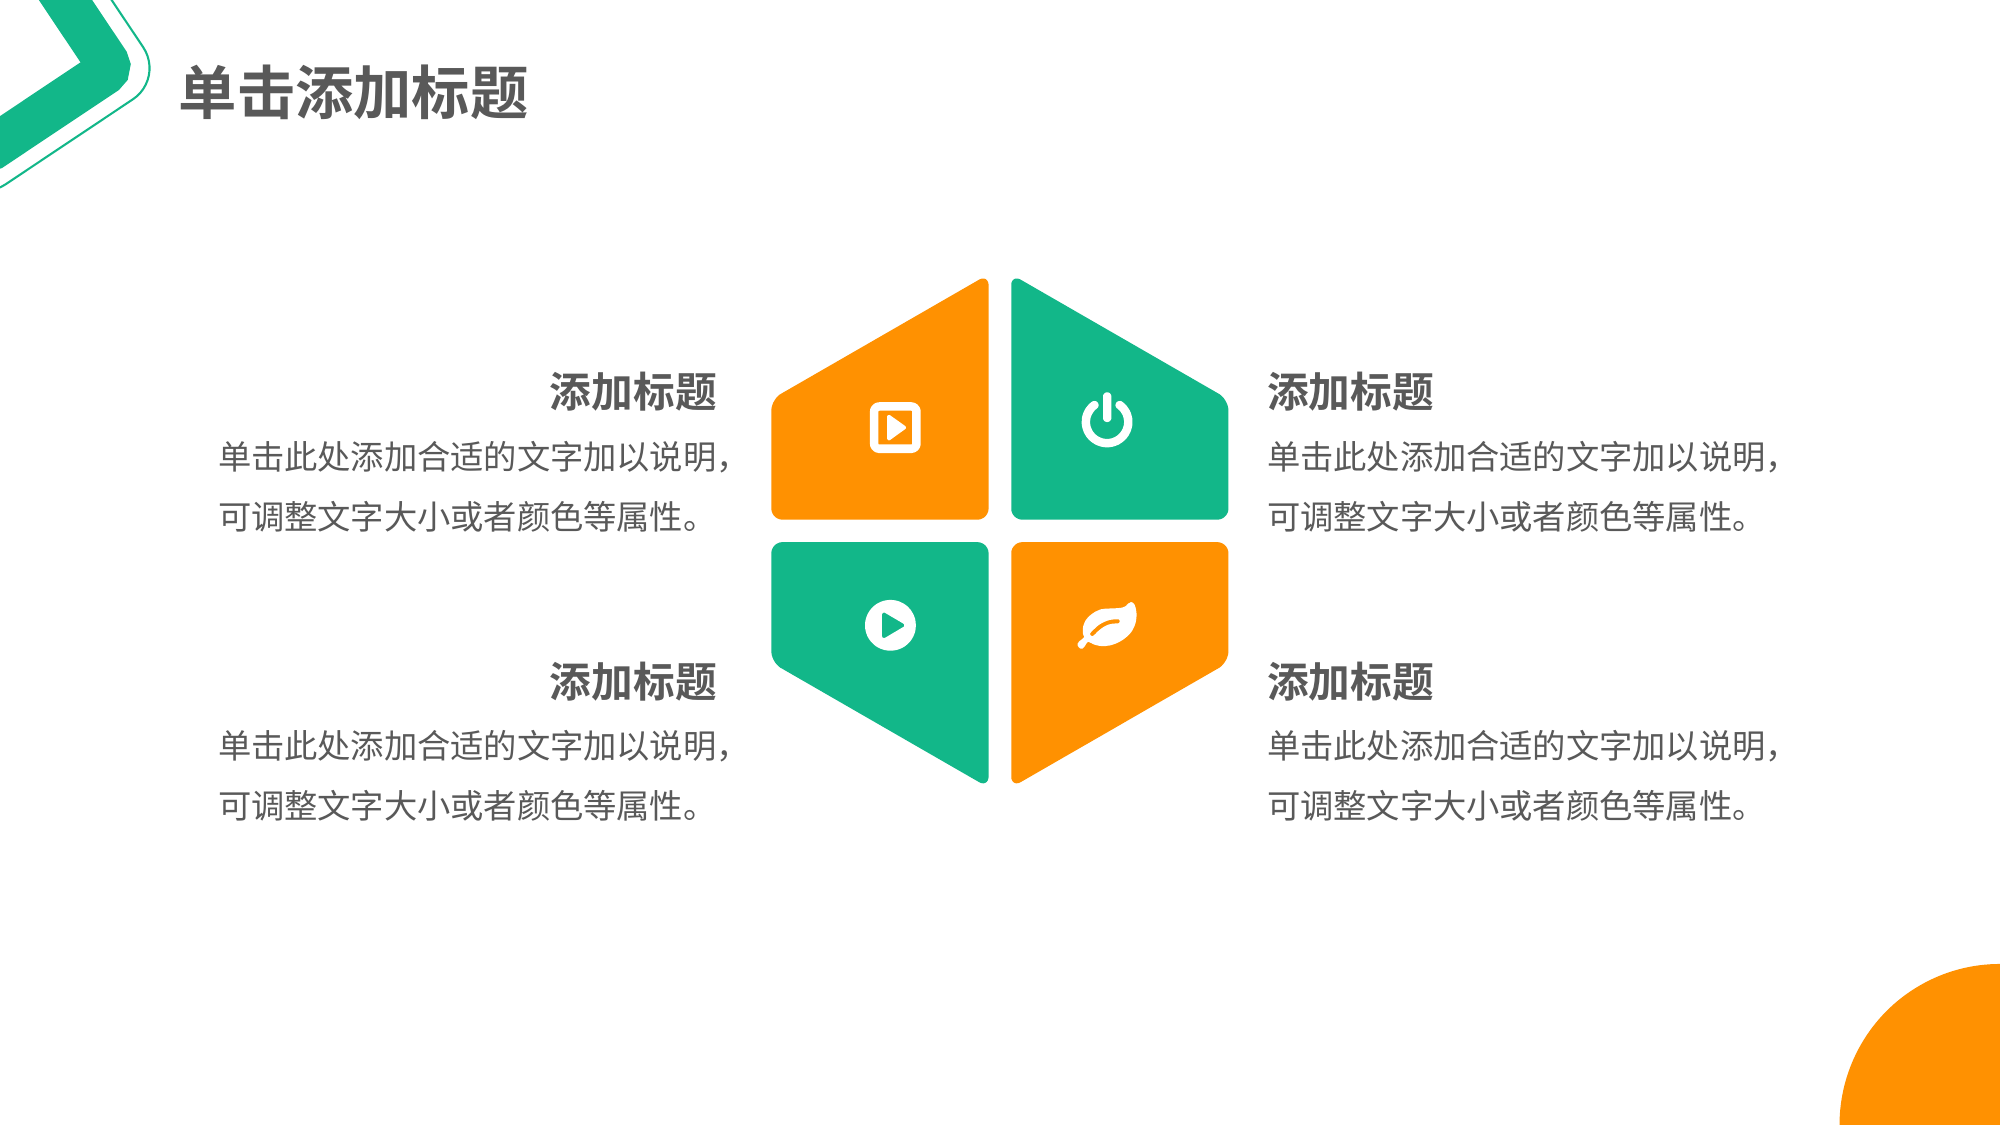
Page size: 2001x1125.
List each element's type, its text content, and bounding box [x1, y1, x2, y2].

text_box [1839, 963, 2000, 1125]
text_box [771, 278, 1229, 784]
text_box 添加标题 单击此处添加合适的文字加以说明，可调整文字大小或者颜色等属性。 [1252, 333, 1800, 544]
text_box 添加标题 单击此处添加合适的文字加以说明，可调整文字大小或者颜色等属性。 [184, 623, 732, 833]
text_box 添加标题 单击此处添加合适的文字加以说明，可调整文字大小或者颜色等属性。 [184, 333, 732, 544]
text_box 添加标题 单击此处添加合适的文字加以说明，可调整文字大小或者颜色等属性。 [1252, 623, 1800, 833]
text_box 单击添加标题 [164, 48, 558, 134]
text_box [0, 0, 121, 161]
